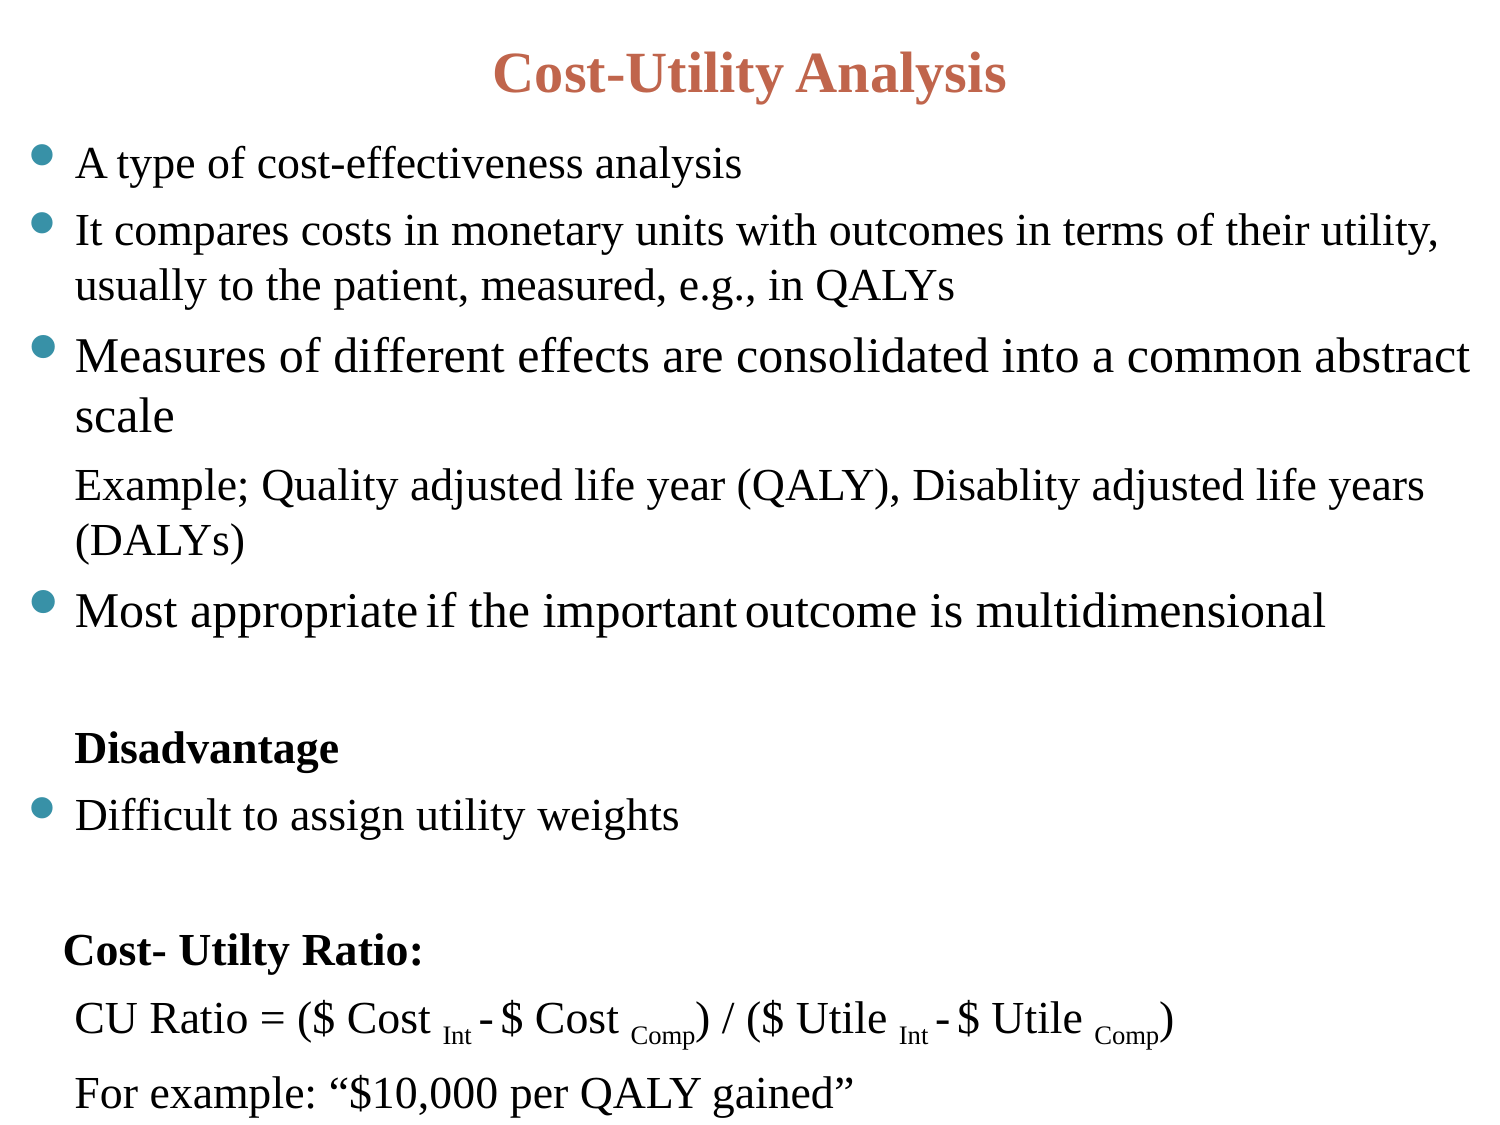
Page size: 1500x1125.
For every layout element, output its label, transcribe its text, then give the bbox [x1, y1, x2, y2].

title Cost-Utility Analysis [0, 0, 1500, 163]
list A type of cost-effectiveness analysis It compares costs in monetary units with outcomes in terms of their utility, usually to the patient, measured, e.g., in QALYs Measures of different effects are consolidated into a common abstract scale Example; Quality adjusted life year (QALY), Disablity adjusted life years (DALYs) Most appropriate if the important outcome is multidimensional Disadvantage Difficult to assign utility weights Cost- Utilty Ratio: CU Ratio = ($ Cost Int - $ Cost Comp) / ($ Utile Int - $ Utile Comp) For example: “$10,000 per QALY gained” [0, 125, 1488, 1125]
